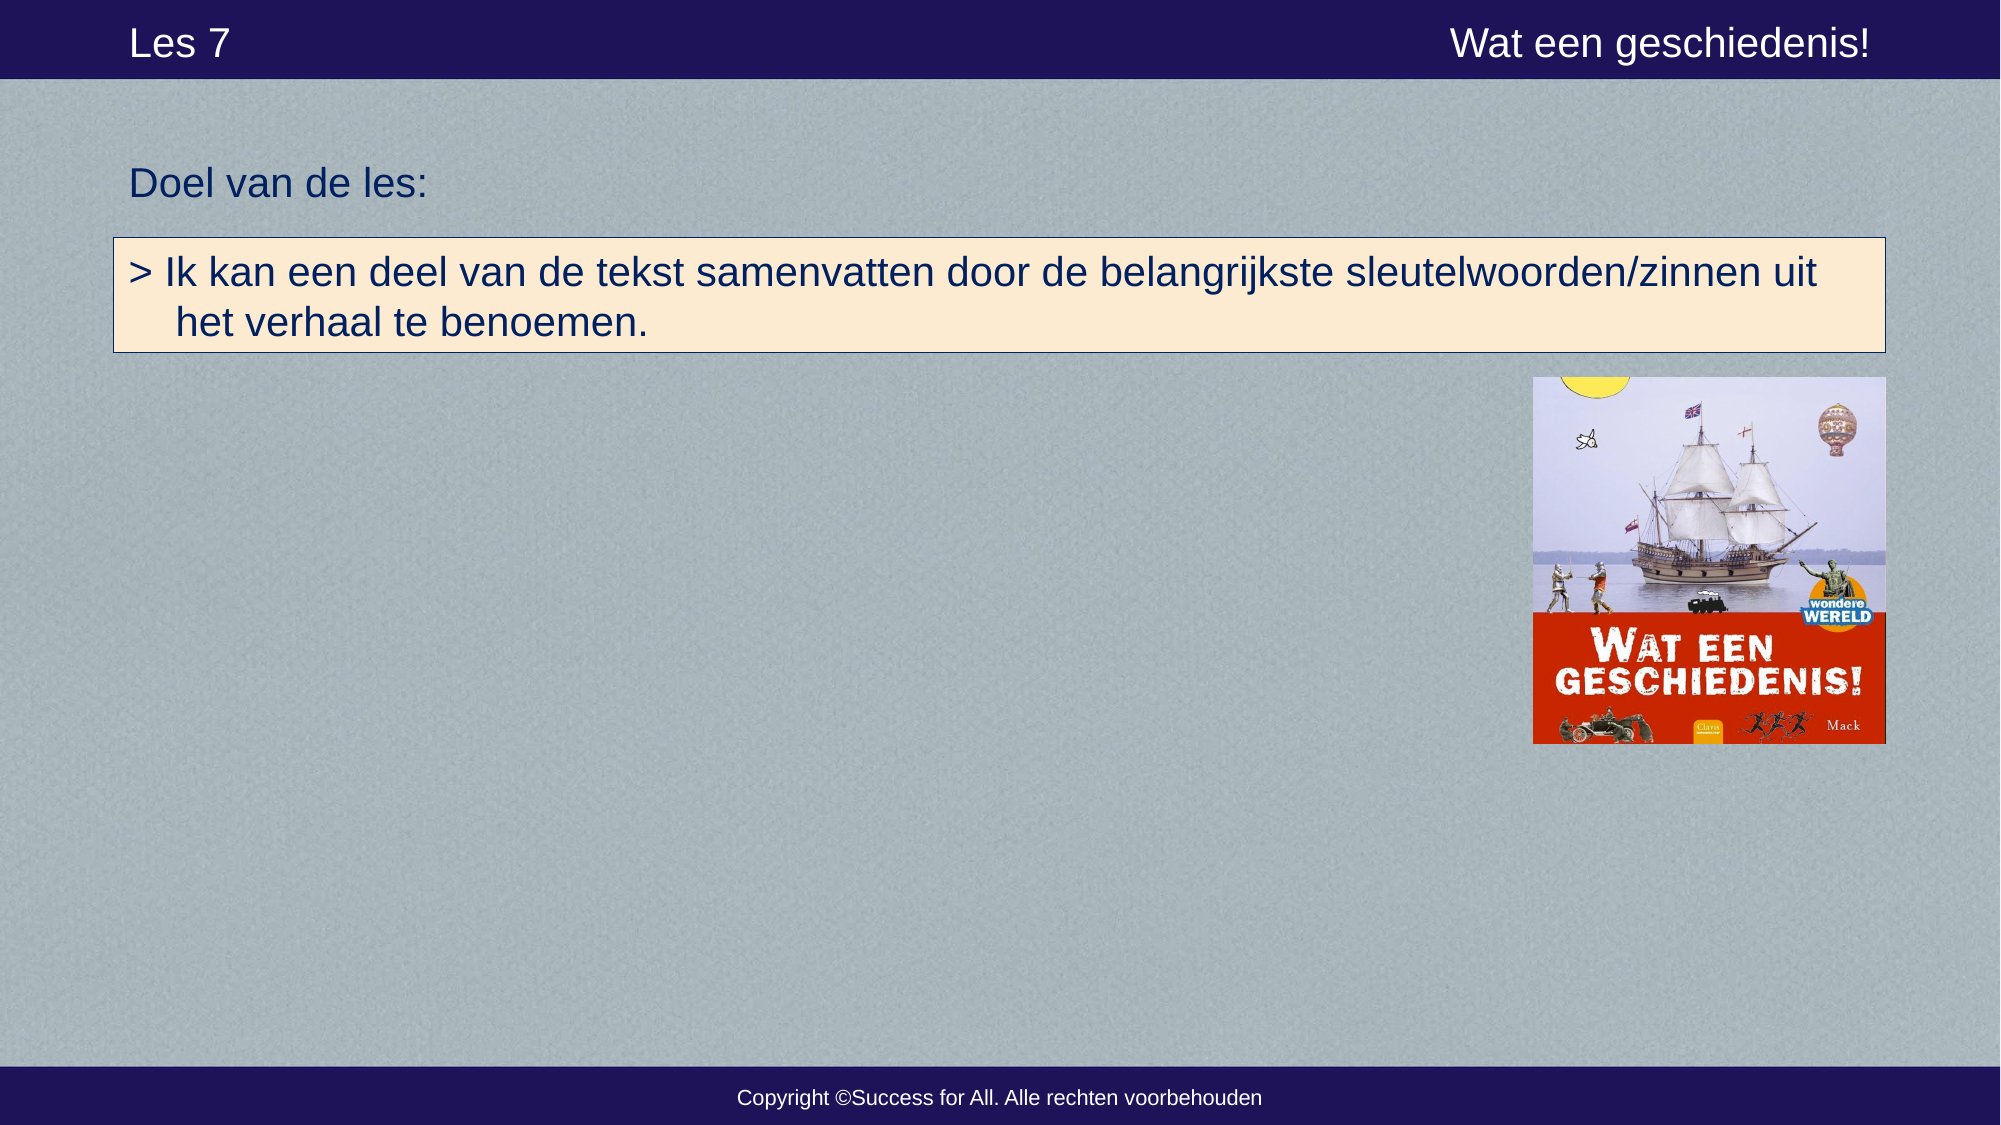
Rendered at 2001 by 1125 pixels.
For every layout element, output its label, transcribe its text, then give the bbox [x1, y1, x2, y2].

text_box Wat een geschiedenis! [999, 8, 1886, 73]
text_box Les 7 [114, 8, 354, 73]
text_box Doel van de les: [113, 148, 1635, 214]
picture [0, 0, 2001, 1125]
text_box Copyright ©Success for All. Alle rechten voorbehouden [0, 1076, 2000, 1125]
text_box > Ik kan een deel van de tekst samenvatten door de belangrijkste sleutelwoorden/zinnen uit het verhaal te benoemen. [113, 237, 1886, 353]
